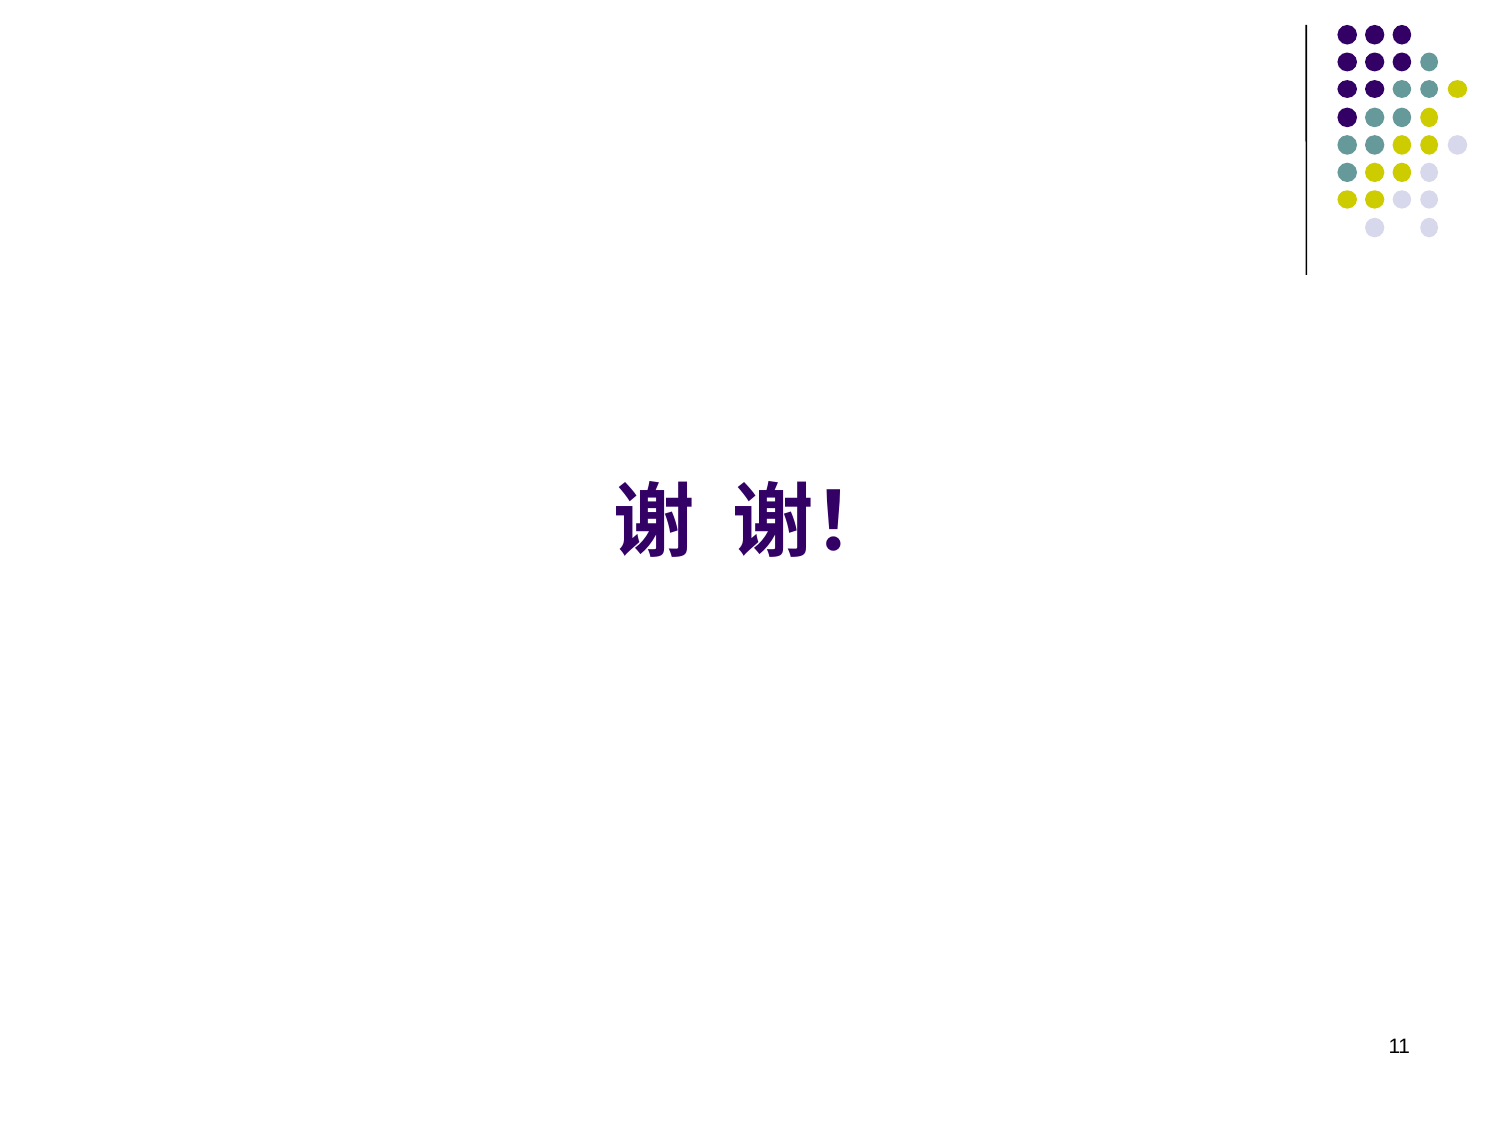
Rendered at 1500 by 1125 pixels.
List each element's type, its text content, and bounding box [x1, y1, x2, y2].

text_box <number> [1074, 1025, 1425, 1100]
text_box 谢 谢！ [135, 361, 1373, 575]
